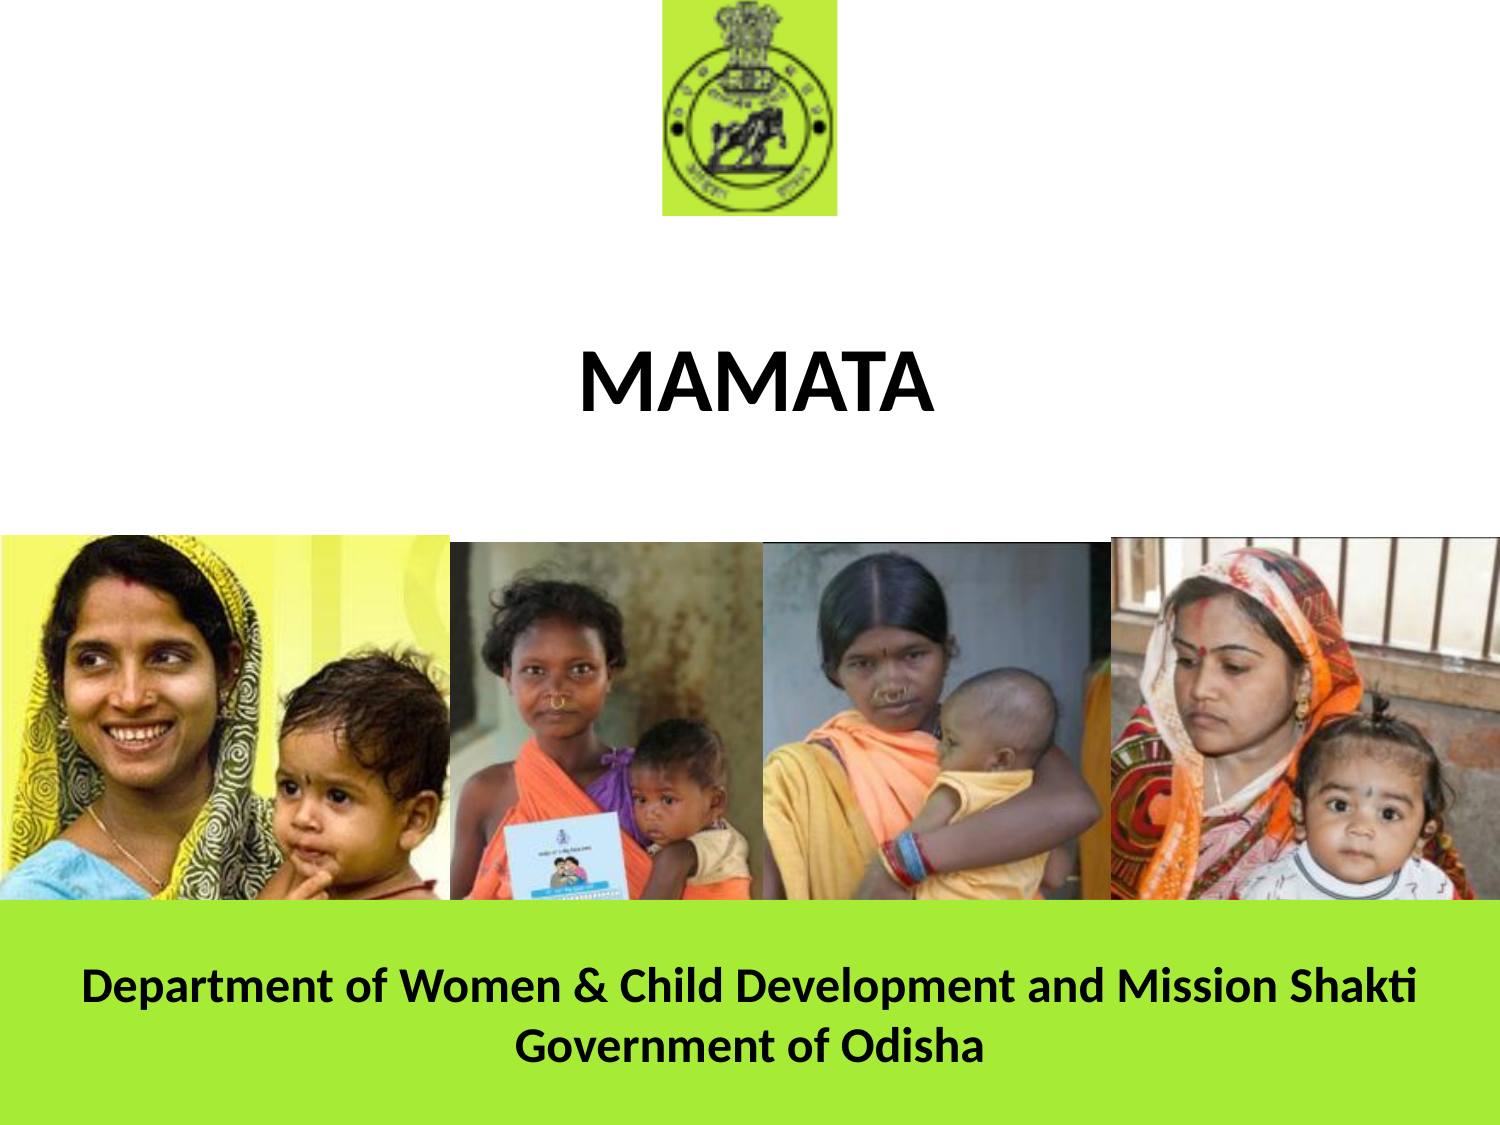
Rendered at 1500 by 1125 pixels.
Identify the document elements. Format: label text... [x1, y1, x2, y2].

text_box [0, 535, 1500, 951]
picture [662, 0, 838, 216]
text_box Department of Women & Child Development and Mission Shakti Government of Odisha [0, 958, 1500, 1125]
title MAMATA [75, 224, 1438, 525]
